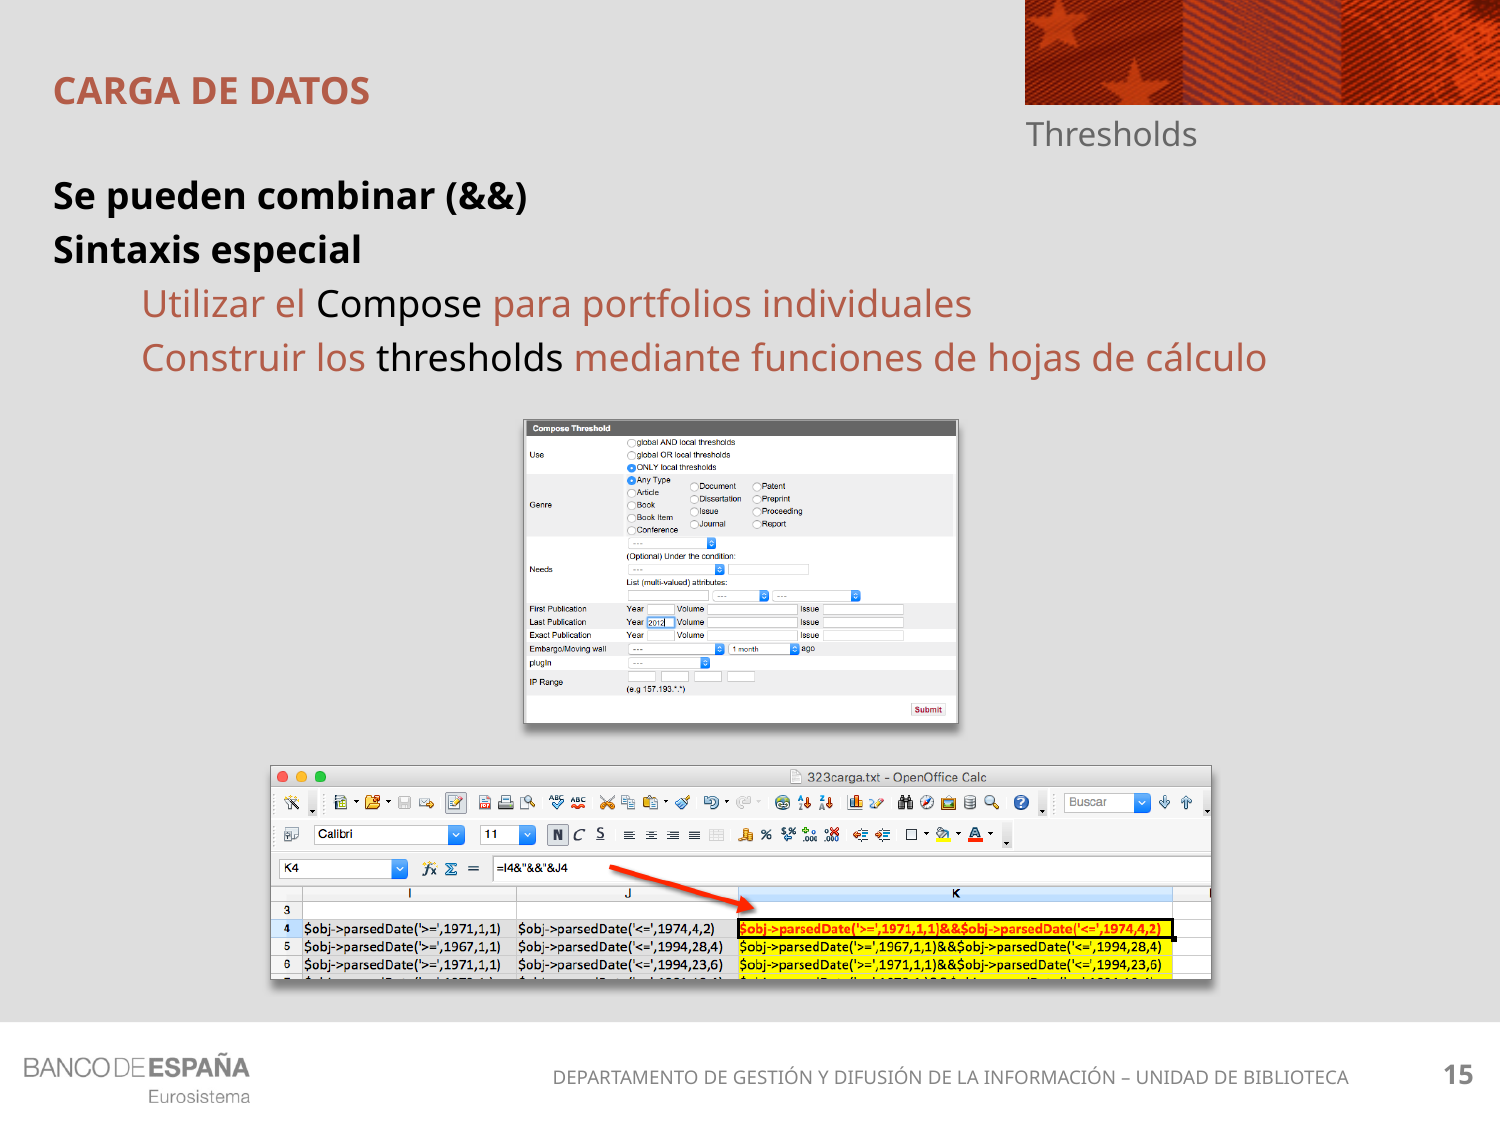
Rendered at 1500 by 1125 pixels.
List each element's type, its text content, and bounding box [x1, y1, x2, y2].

title CARGA DE DATOS [37, 18, 1011, 162]
picture [523, 419, 960, 725]
picture [270, 765, 1213, 980]
slide_number 15 [1415, 1050, 1474, 1098]
list Thresholds [1025, 108, 1500, 164]
picture [24, 1052, 250, 1103]
list Se pueden combinar (&&) Sintaxis especial Utilizar el Compose para portfolios individuales Construir los thresholds mediante funciones de hojas de cálculo [38, 164, 1445, 980]
picture [1025, 0, 1500, 105]
